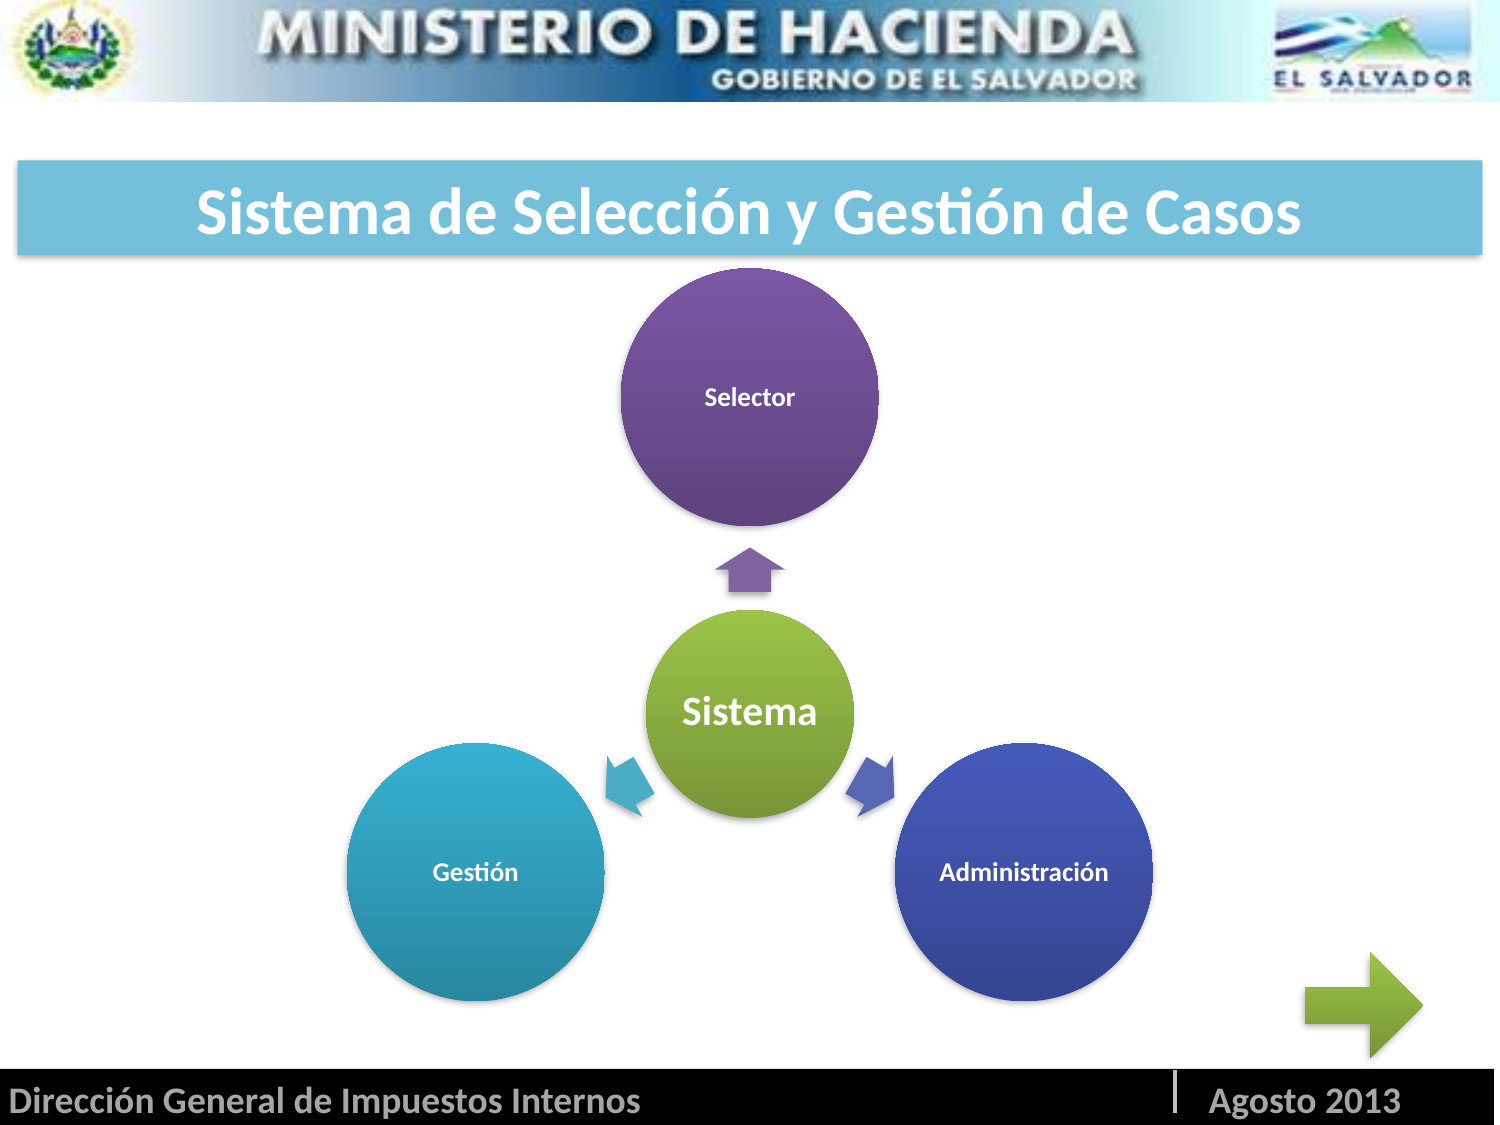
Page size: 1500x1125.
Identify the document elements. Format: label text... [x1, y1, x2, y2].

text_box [249, 266, 1251, 1003]
text_box [1305, 952, 1424, 1059]
picture [0, 0, 1500, 102]
text_box Dirección General de Impuestos Internos Agosto 2013 [0, 1068, 1494, 1125]
text_box Sistema de Selección y Gestión de Casos [17, 160, 1483, 256]
